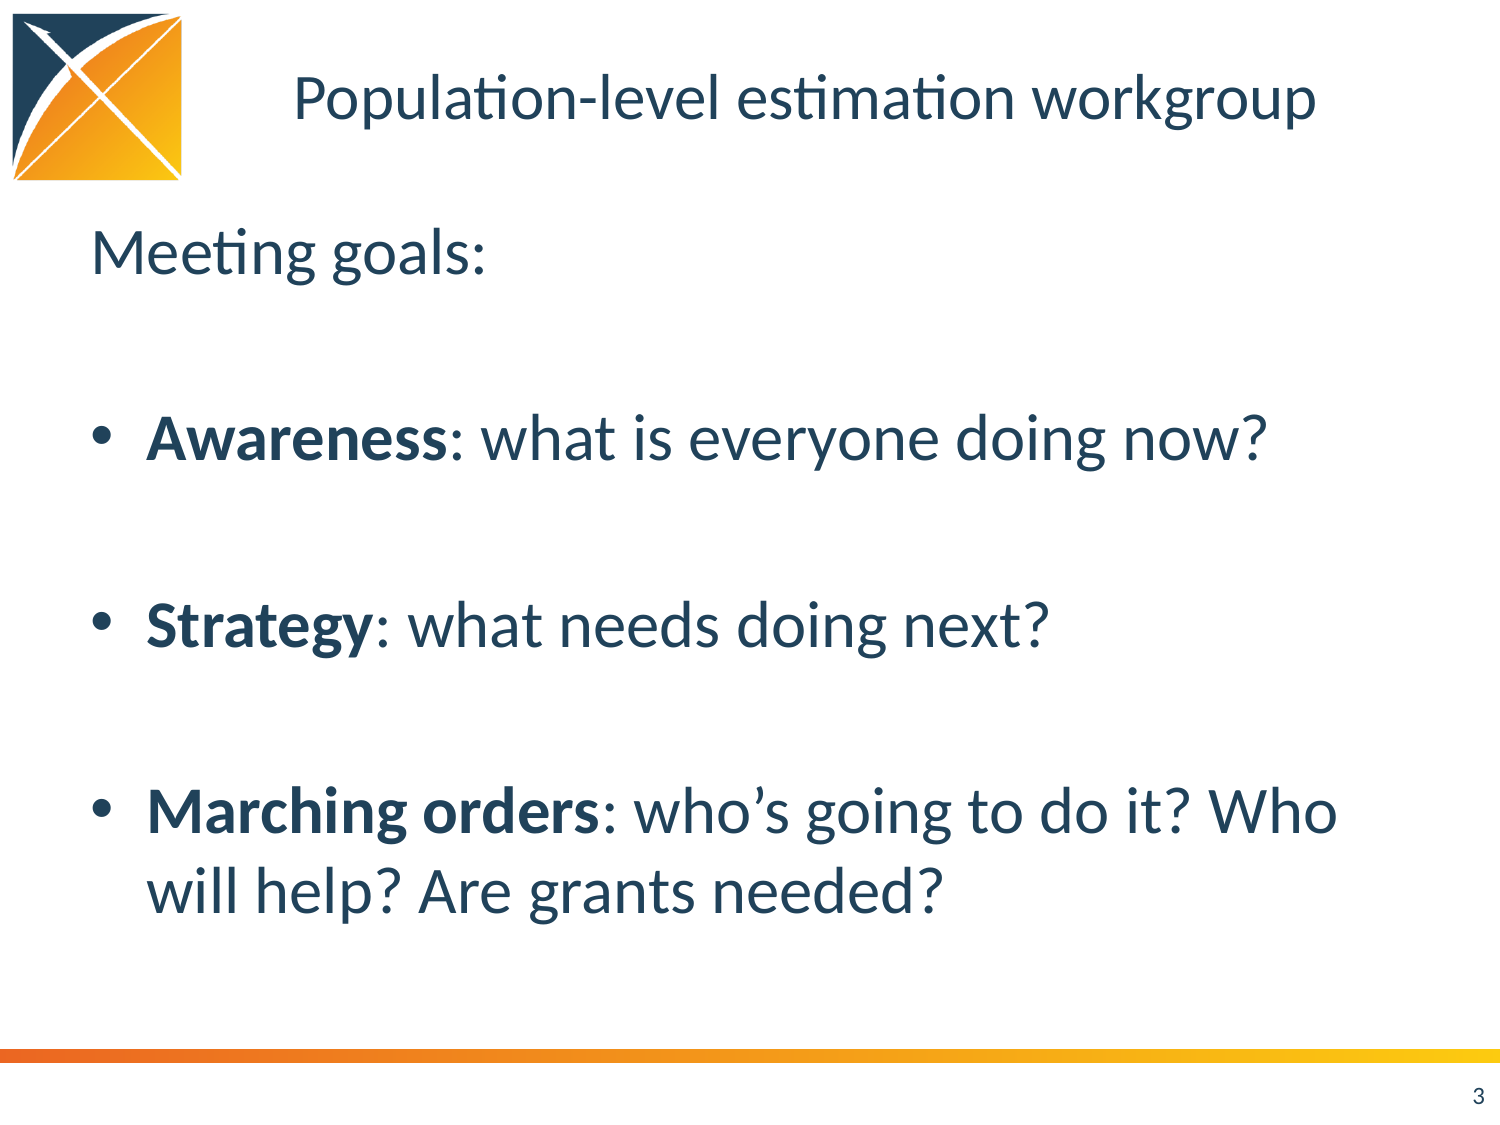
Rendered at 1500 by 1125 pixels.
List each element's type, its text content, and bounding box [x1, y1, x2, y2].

picture [0, 0, 206, 200]
slide_number 3 [1149, 1065, 1500, 1125]
title Population-level estimation workgroup [187, 24, 1425, 163]
list Meeting goals: Awareness: what is everyone doing now? Strategy: what needs doing next? Marching orders: who’s going to do it? Who will help? Are grants needed? [75, 200, 1425, 1005]
